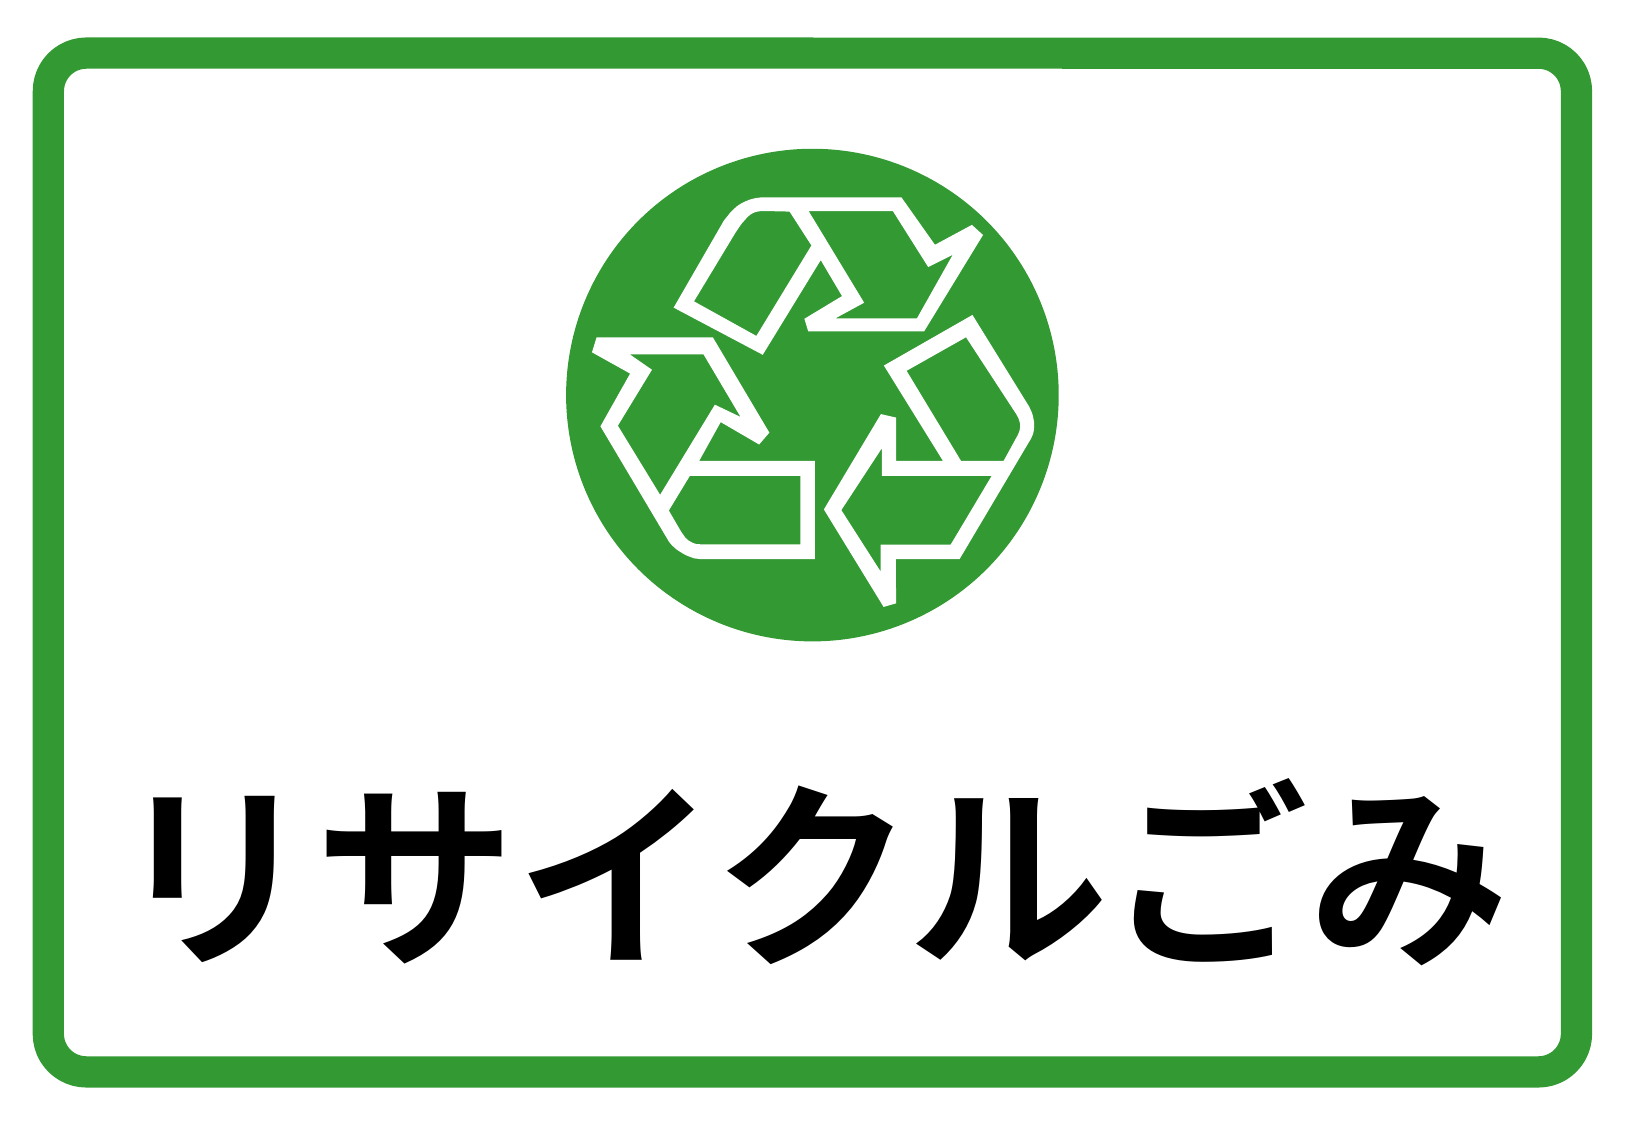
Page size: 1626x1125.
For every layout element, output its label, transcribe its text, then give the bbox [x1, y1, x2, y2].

text_box [46, 50, 1579, 1075]
text_box リサイクルごみ [48, 744, 1577, 999]
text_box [565, 148, 1059, 642]
